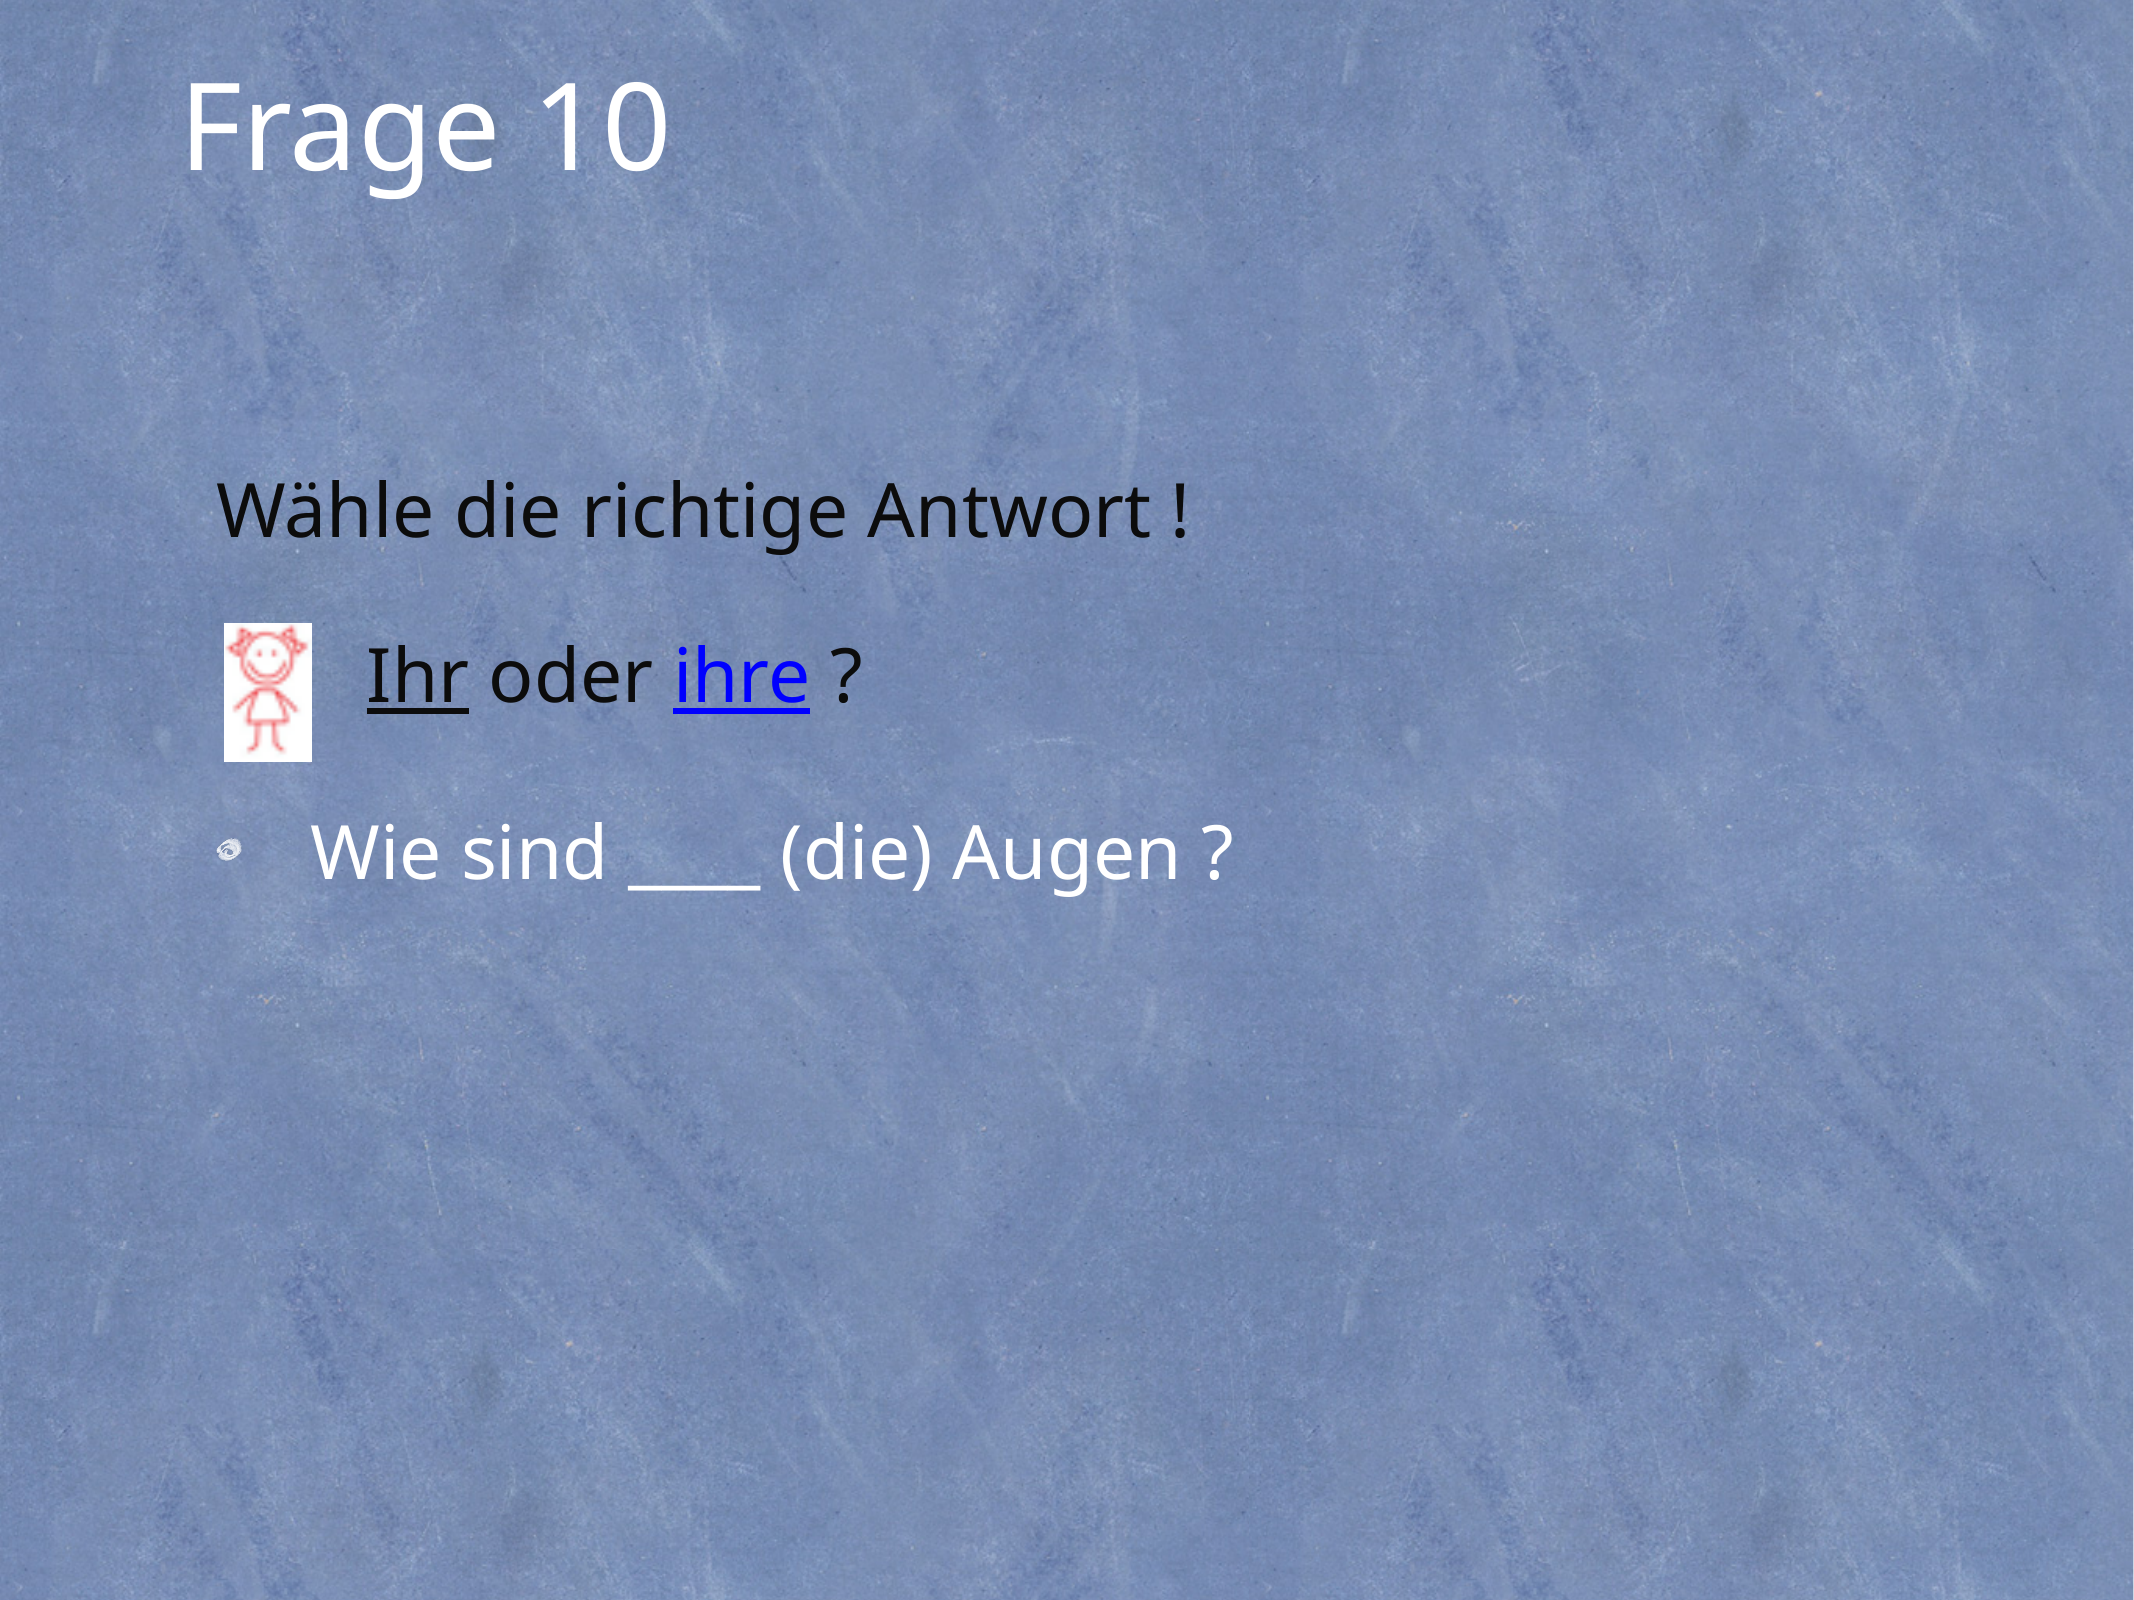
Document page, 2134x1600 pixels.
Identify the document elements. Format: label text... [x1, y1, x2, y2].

subtitle Wähle die richtige Antwort ! Ihr oder ihre ? Wie sind ____ (die) Augen ? [207, 453, 1926, 1397]
title Frage 10 [170, 35, 1592, 209]
picture [0, 0, 2134, 1600]
